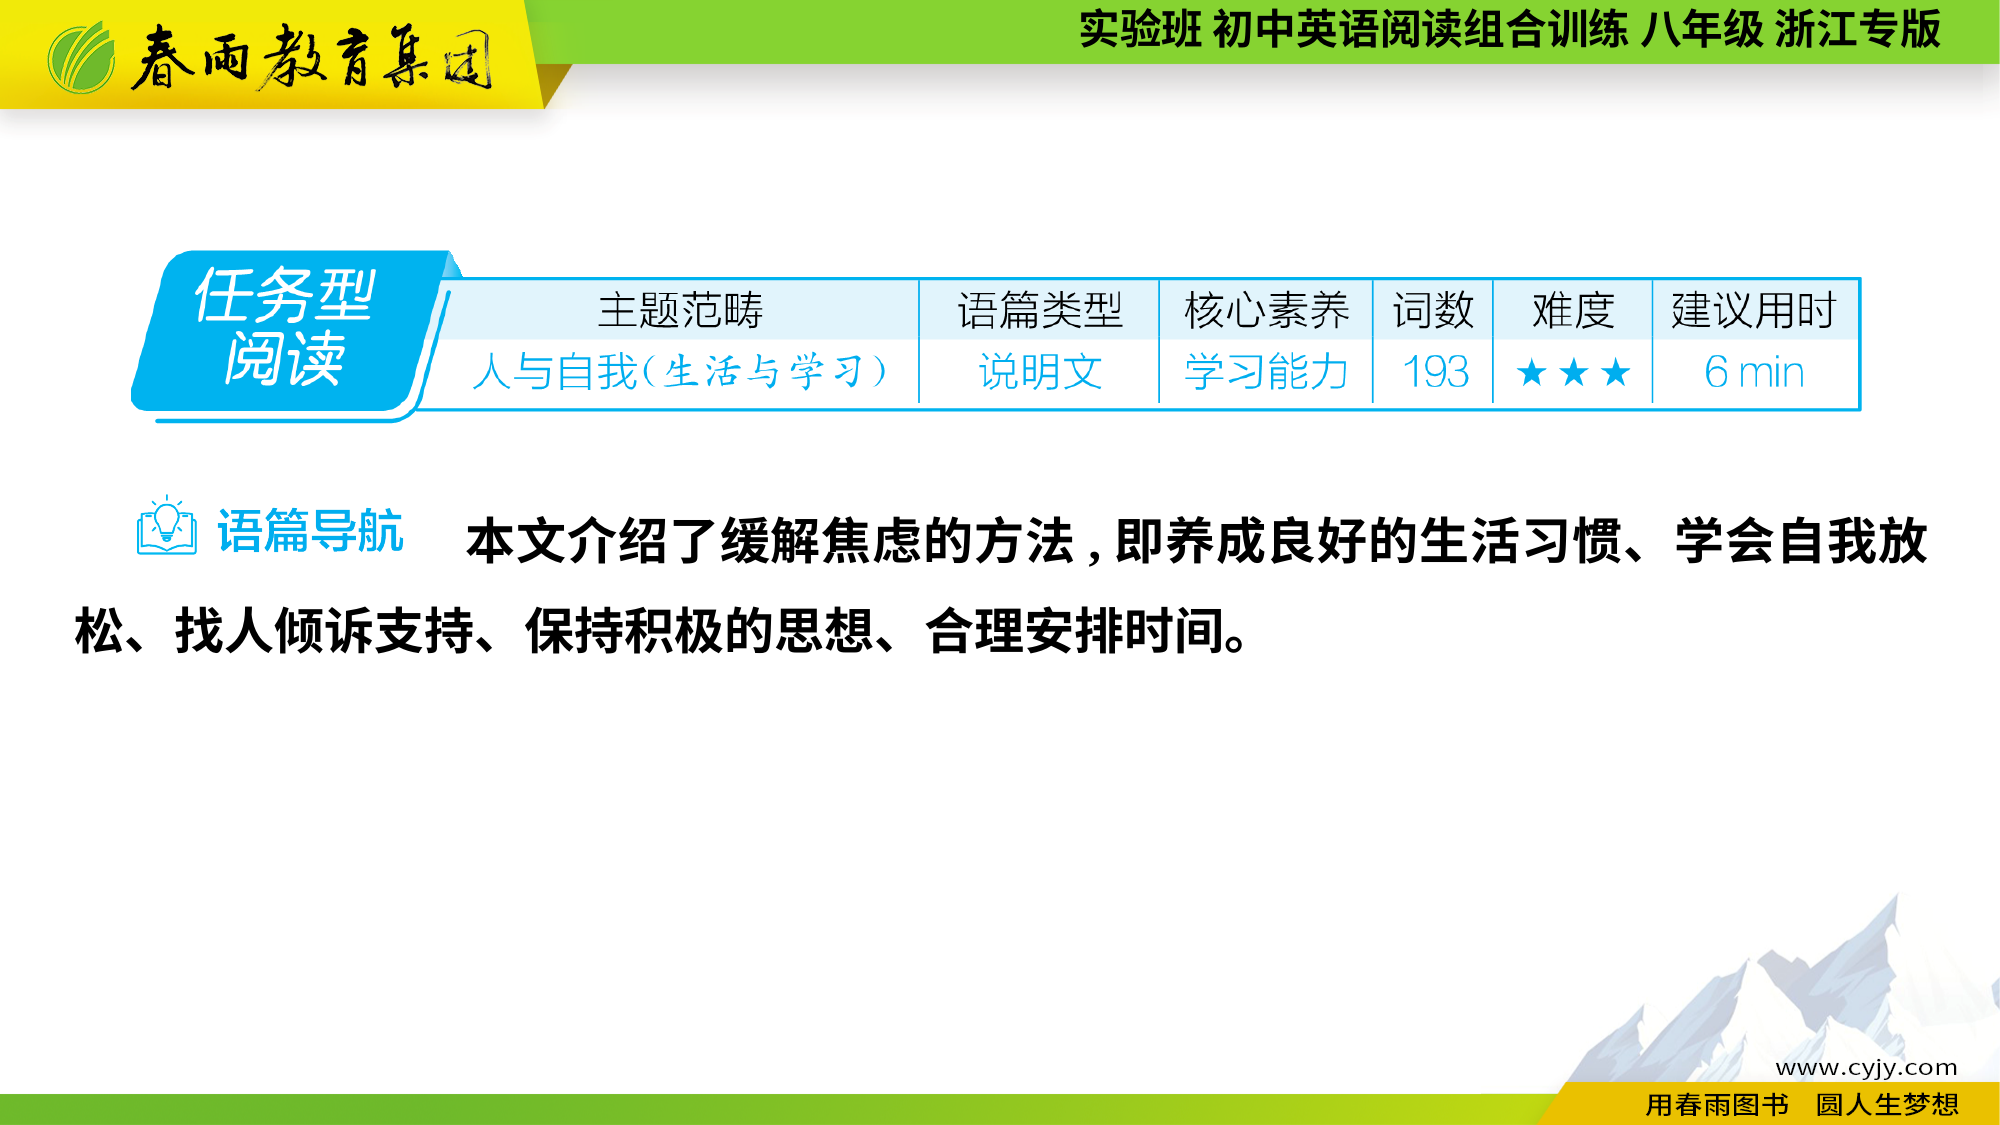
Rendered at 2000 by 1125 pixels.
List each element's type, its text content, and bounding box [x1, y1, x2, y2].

picture [0, 0, 2000, 1125]
list 本文介绍了缓解焦虑的方法,即养成良好的生活习惯、学会自我放松、找人倾诉支持、保持积极的思想、合理安排时间。 [59, 471, 1944, 657]
